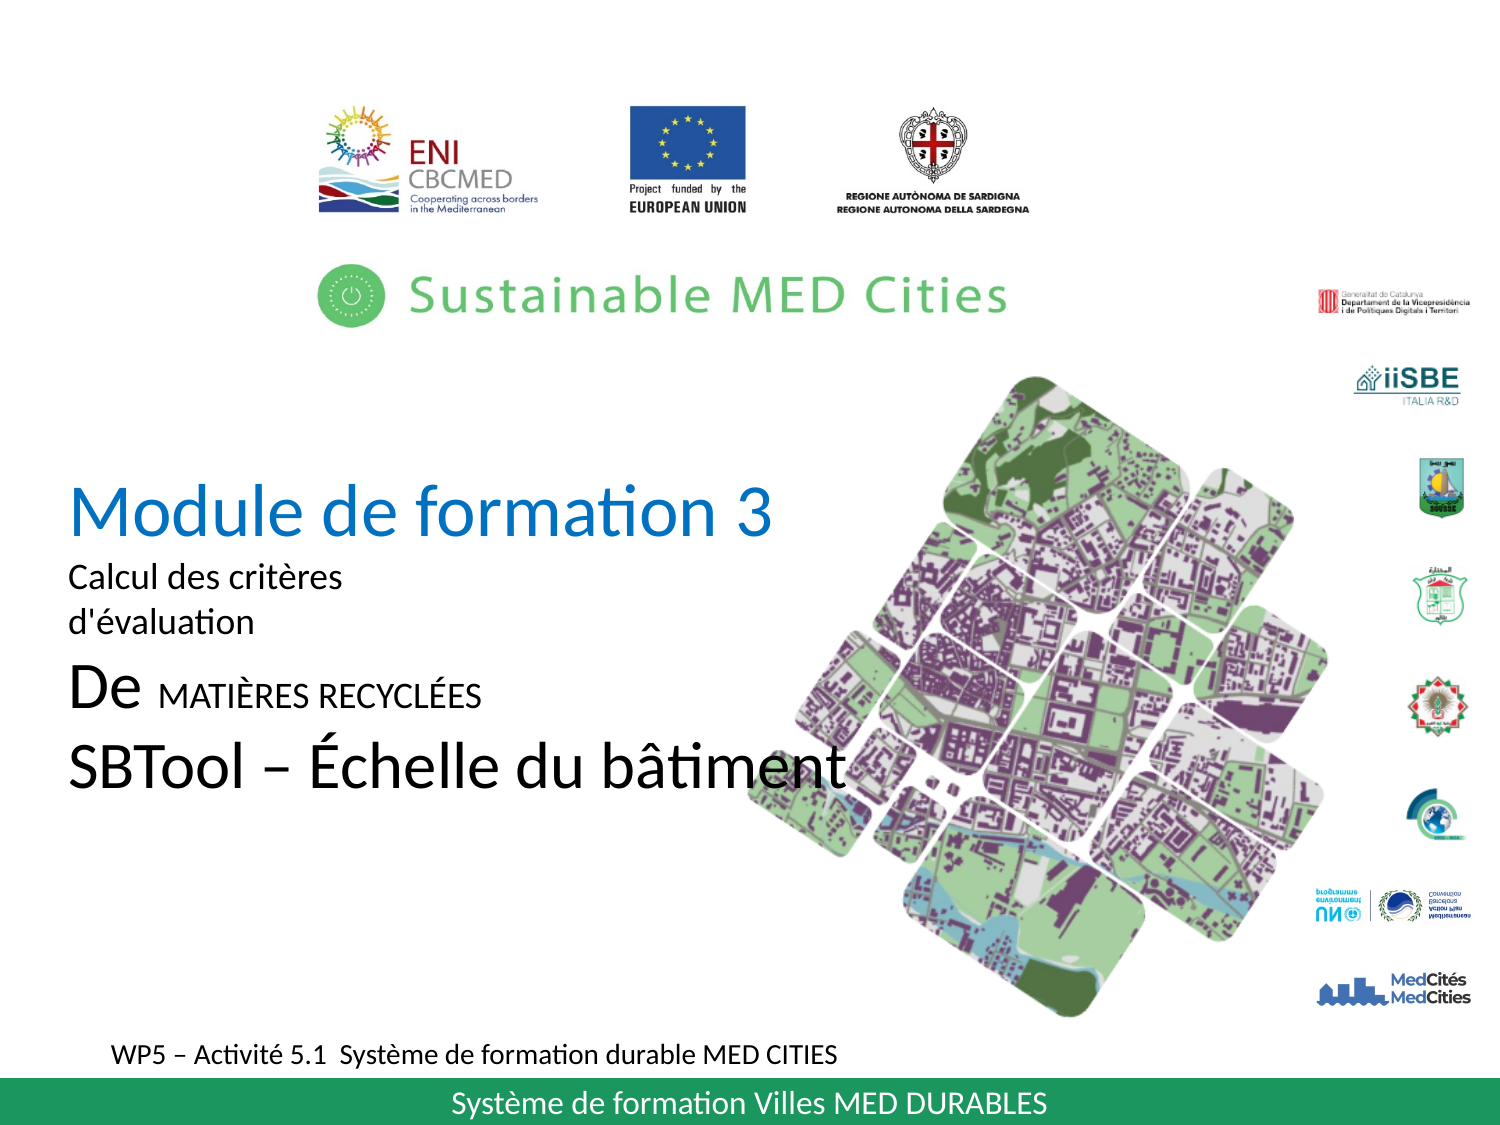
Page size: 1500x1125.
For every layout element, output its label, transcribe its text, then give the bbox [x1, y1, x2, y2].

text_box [0, 1027, 1500, 1125]
picture [284, 84, 1486, 1027]
picture [1313, 970, 1474, 1008]
picture [1313, 885, 1474, 924]
picture [1396, 786, 1474, 847]
picture [1414, 455, 1474, 523]
picture [1346, 363, 1474, 411]
picture [1313, 279, 1474, 321]
subtitle Module de formation 3 Calcul des critères d'évaluation De MATIÈRES RECYCLÉES SBTool – Échelle du bâtiment [53, 454, 1123, 868]
